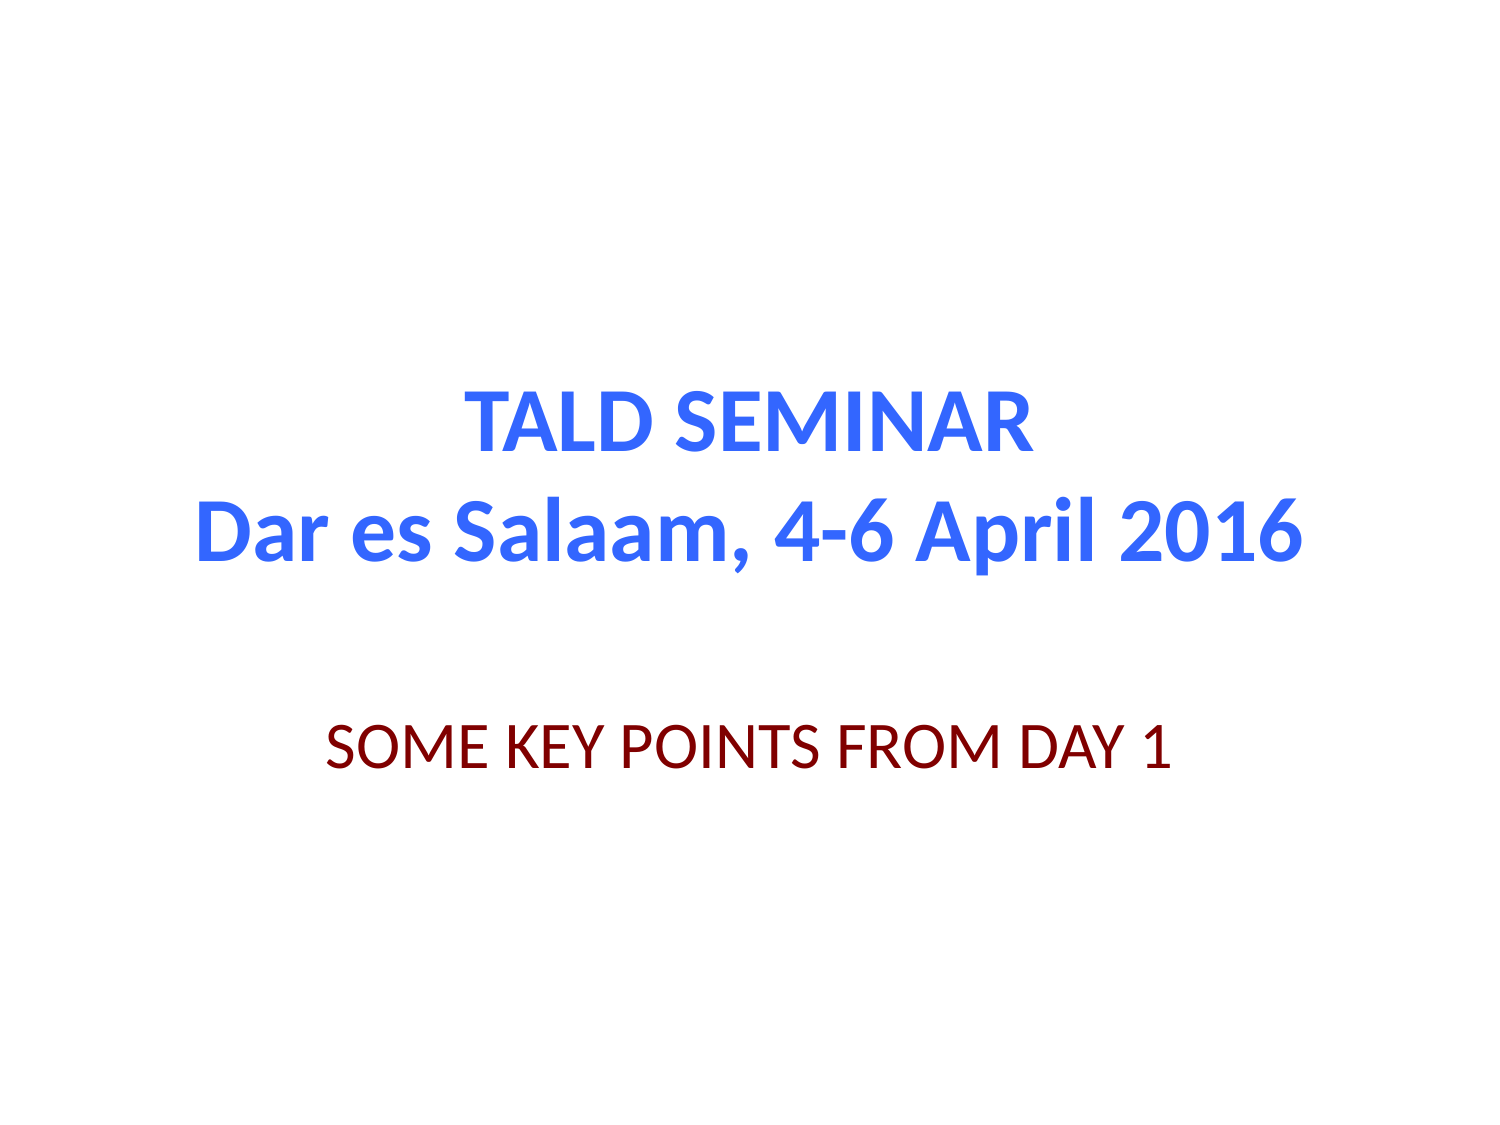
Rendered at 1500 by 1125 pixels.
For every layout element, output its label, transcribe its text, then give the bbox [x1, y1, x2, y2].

subtitle SOME KEY POINTS FROM DAY 1 [225, 694, 1275, 925]
title TALD SEMINAR Dar es Salaam, 4-6 April 2016 [112, 349, 1388, 591]
